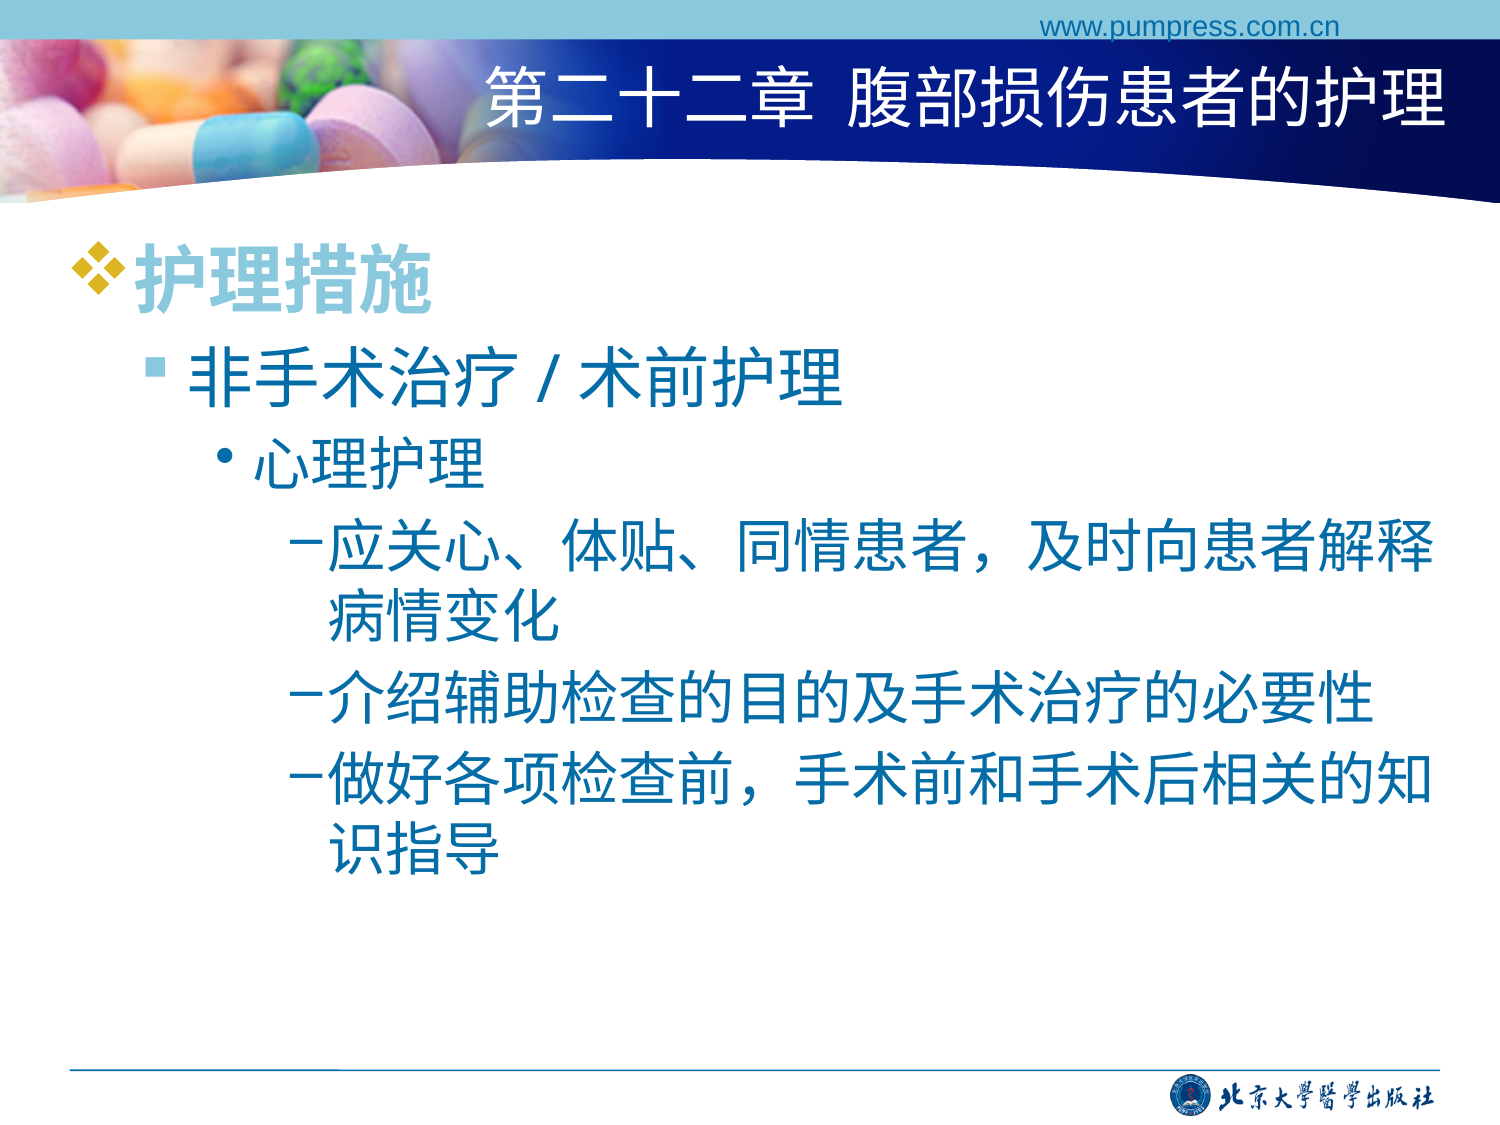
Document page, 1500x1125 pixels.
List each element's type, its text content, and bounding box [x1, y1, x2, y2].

picture [0, 40, 1500, 203]
list 护理措施 非手术治疗/术前护理 心理护理 应关心、体贴、同情患者，及时向患者解释病情变化 介绍辅助检查的目的及手术治疗的必要性 做好各项检查前，手术前和手术后相关的知识指导 [49, 224, 1463, 1026]
picture [1170, 1074, 1436, 1118]
title 第二十二章 腹部损伤患者的护理 [137, 49, 1463, 143]
slide_number www.pumpress.com.cn [1025, 0, 1463, 38]
